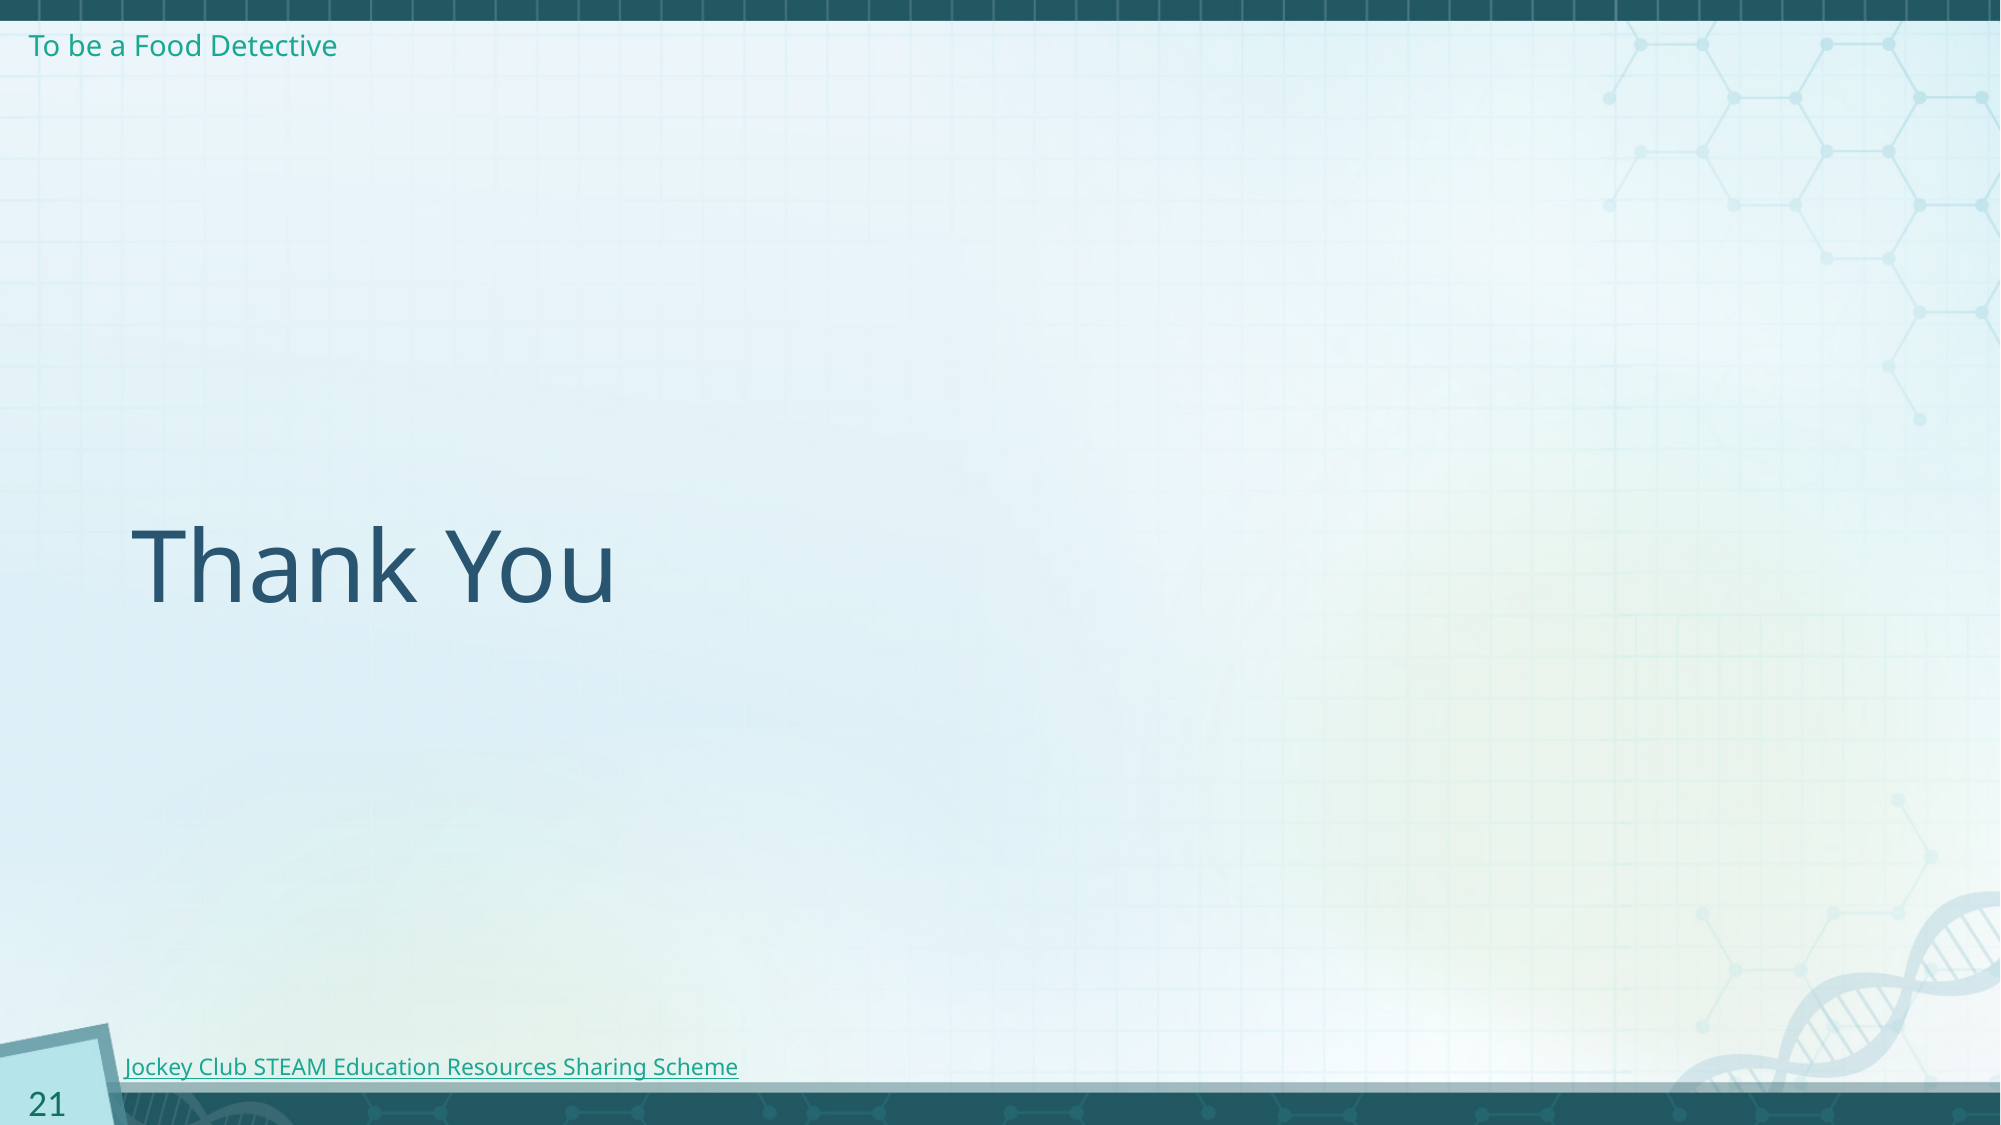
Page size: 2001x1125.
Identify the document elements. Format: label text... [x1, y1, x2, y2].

text_box Thank You [111, 412, 1522, 713]
slide_number 21 [0, 1071, 96, 1125]
picture [0, 0, 2001, 1125]
